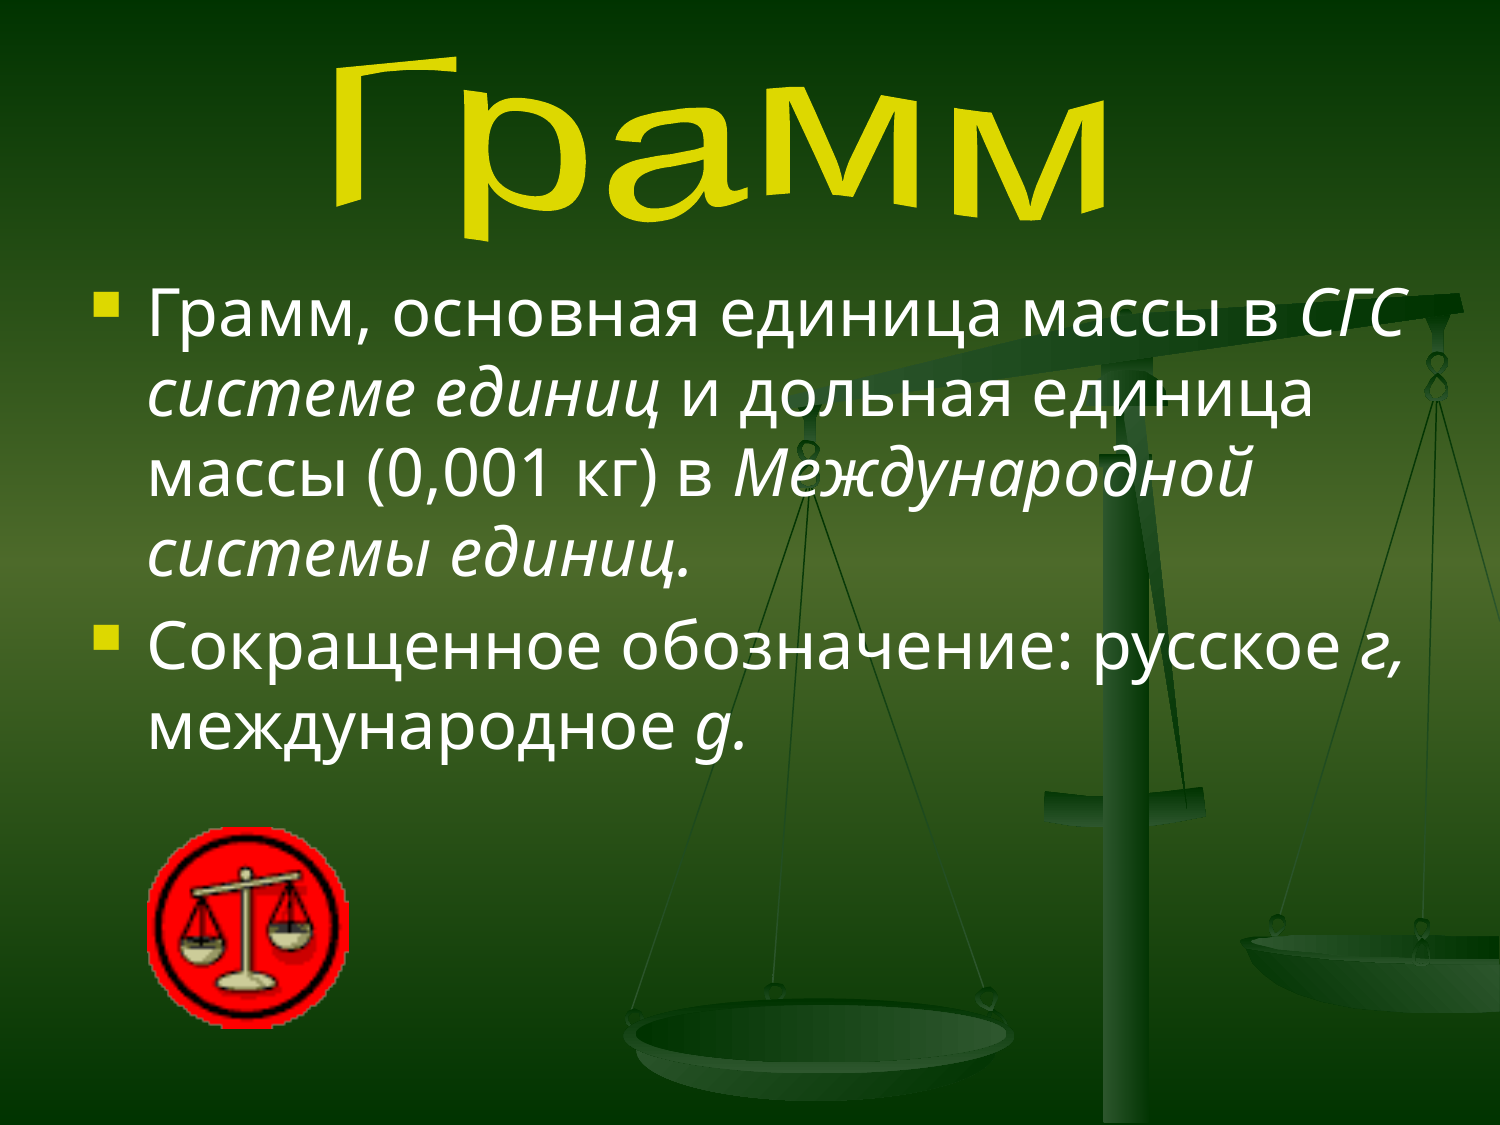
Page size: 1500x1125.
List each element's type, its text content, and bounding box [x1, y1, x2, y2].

list Грамм, основная единица массы в СГС системе единиц и дольная единица массы (0,001 кг) в Международной системы единиц. Сокращенное обозначение: русское г, международное g. [74, 262, 1426, 1006]
picture [147, 827, 349, 1029]
